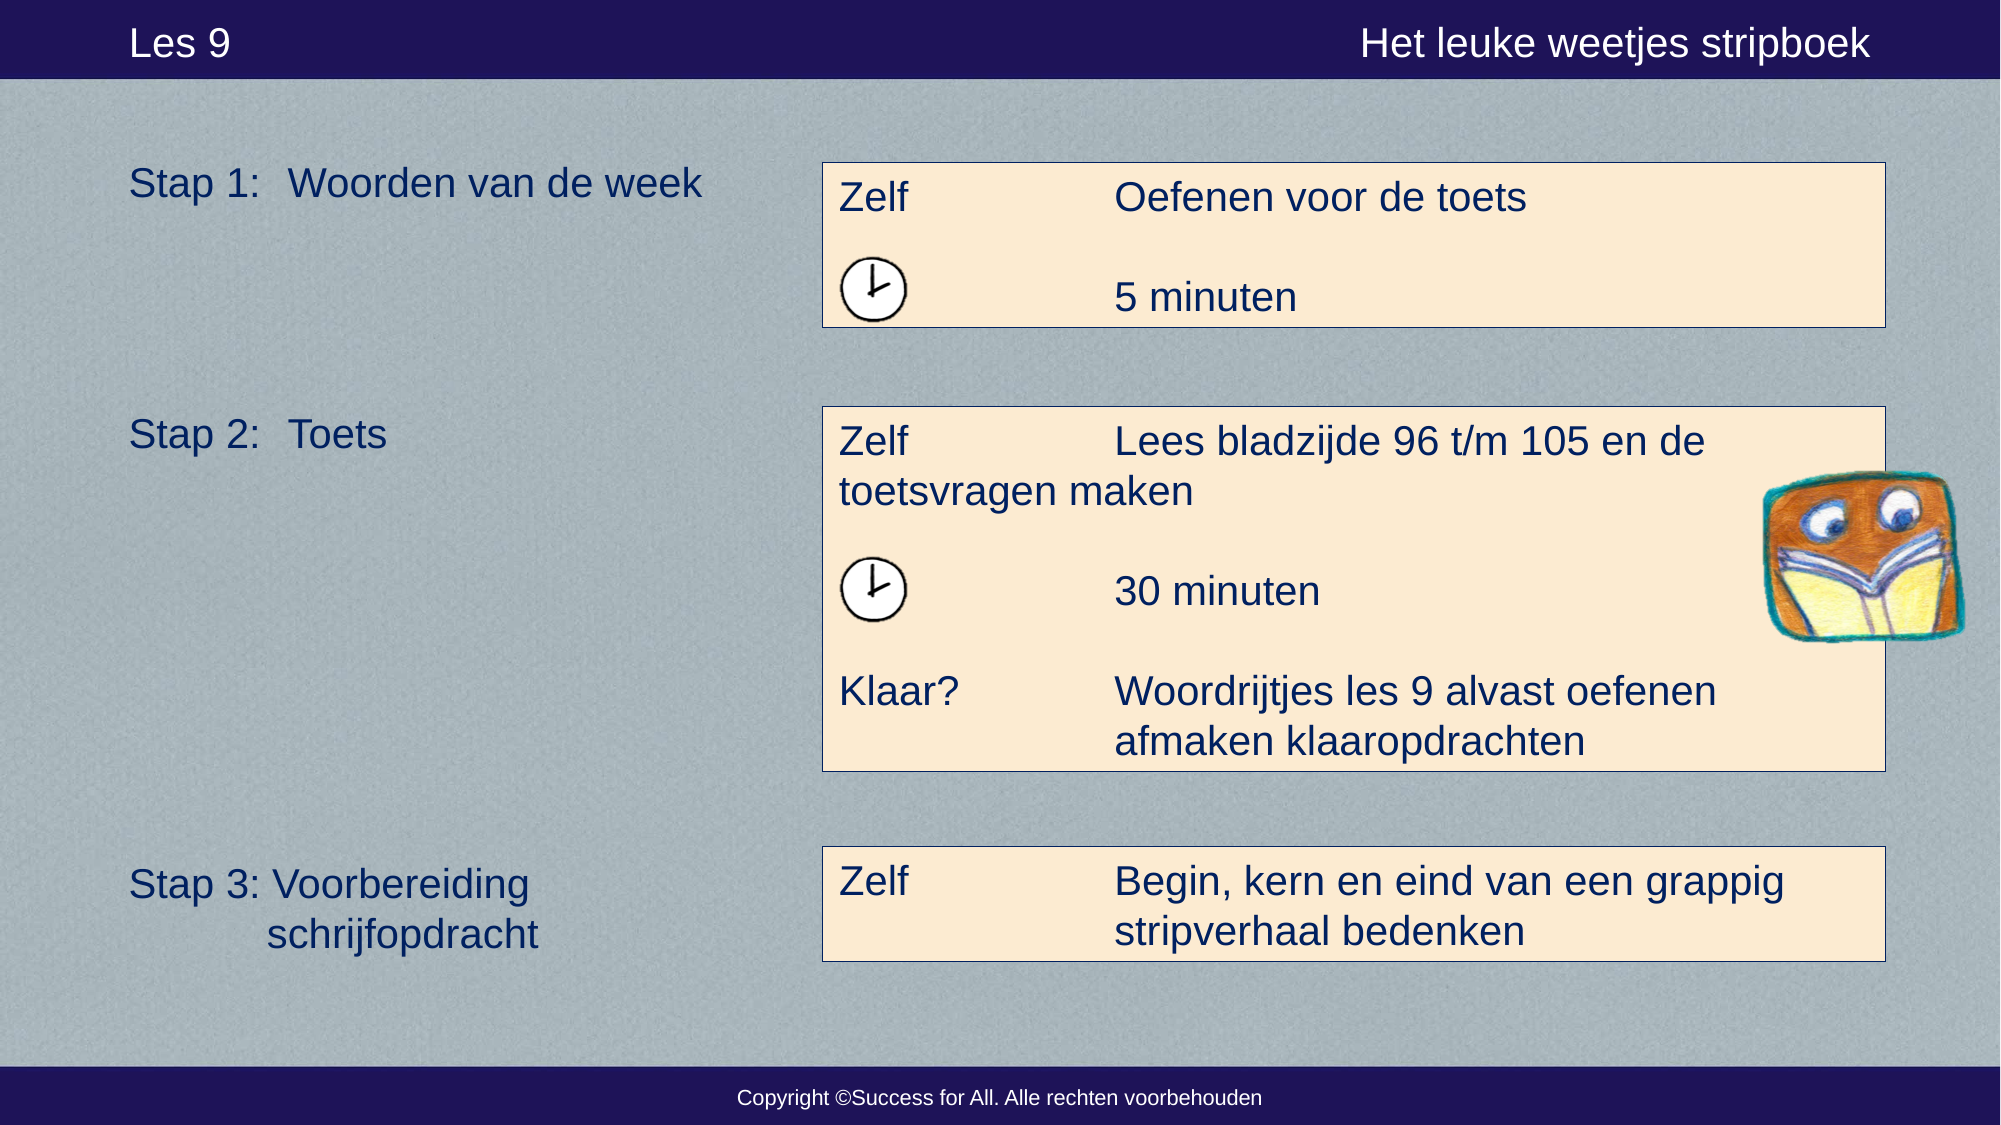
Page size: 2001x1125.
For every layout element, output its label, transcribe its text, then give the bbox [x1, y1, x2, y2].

text_box Stap 1: Woorden van de week Stap 2: Toets Stap 3: Voorbereiding schrijfopdracht [114, 148, 907, 964]
text_box Les 9 [114, 8, 354, 73]
text_box Zelf Oefenen voor de toets 5 minuten [822, 162, 1886, 328]
text_box Het leuke weetjes stripboek [999, 8, 1886, 73]
picture [0, 0, 2001, 1125]
text_box Zelf Lees bladzijde 96 t/m 105 en de toetsvragen maken 30 minuten Klaar? Woordrijtjes les 9 alvast oefenen afmaken klaaropdrachten [822, 406, 1886, 772]
text_box Copyright ©Success for All. Alle rechten voorbehouden [0, 1076, 2000, 1125]
text_box Zelf Begin, kern en eind van een grappig stripverhaal bedenken [822, 846, 1886, 962]
